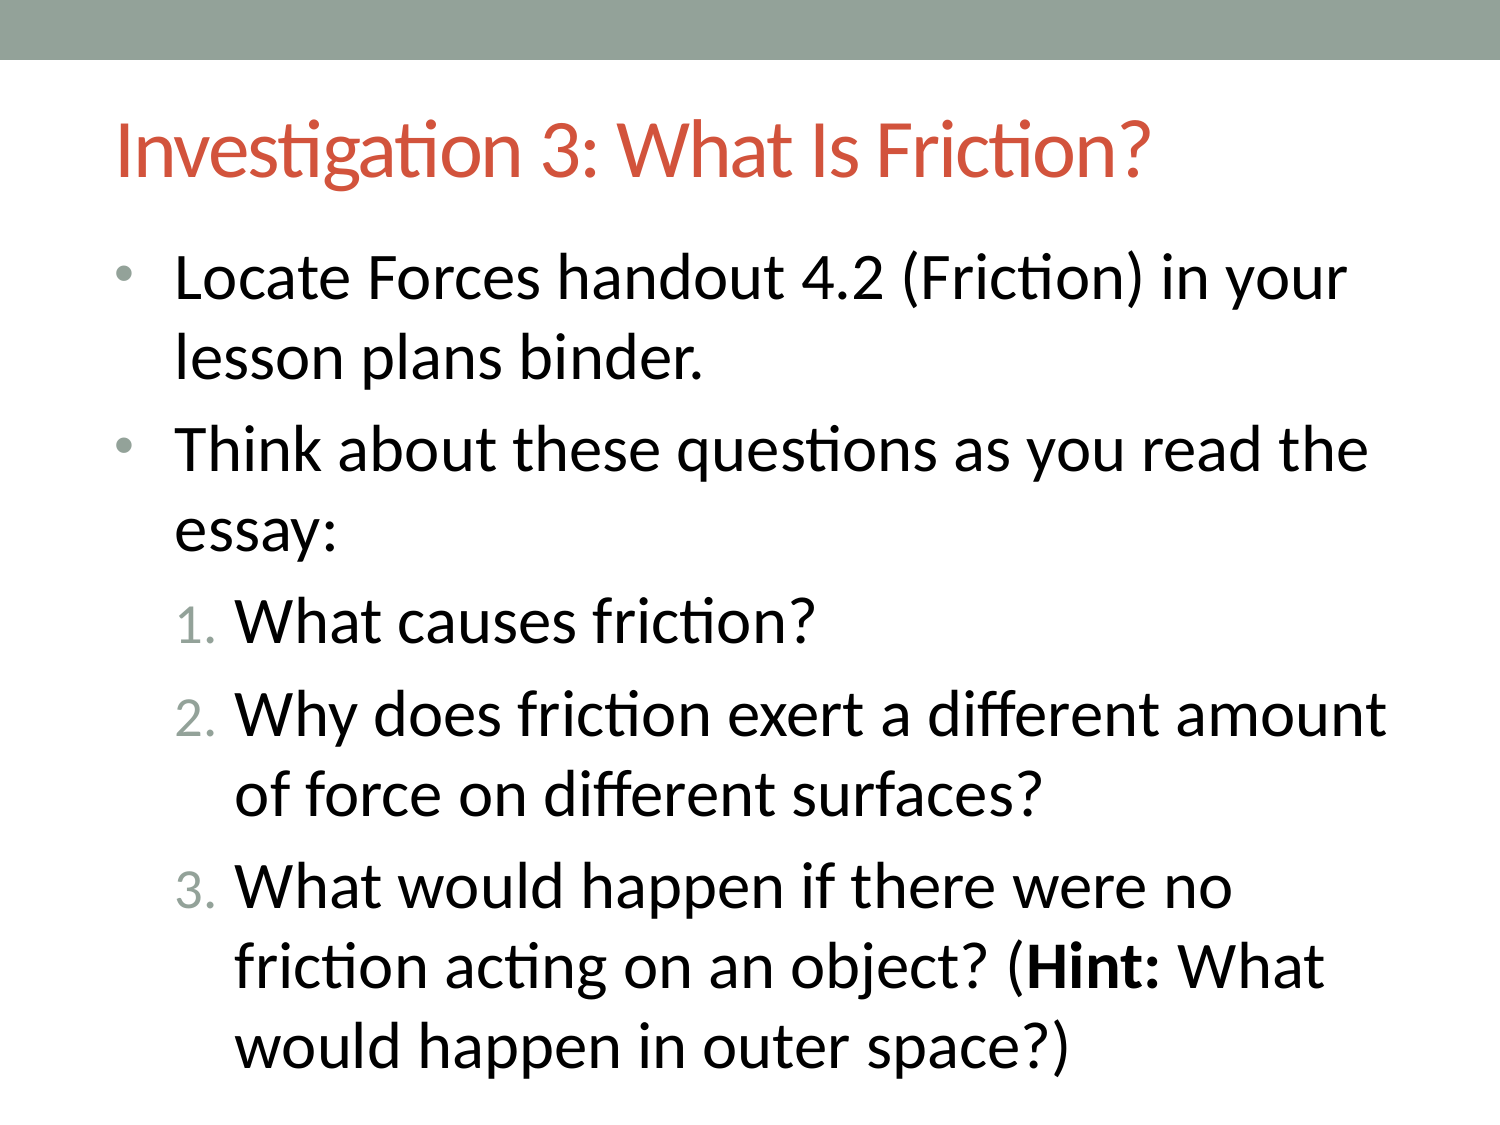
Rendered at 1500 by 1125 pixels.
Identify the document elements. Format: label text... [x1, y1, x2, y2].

title Investigation 3: What Is Friction? [99, 62, 1425, 224]
list Locate Forces handout 4.2 (Friction) in your lesson plans binder. Think about these questions as you read the essay: What causes friction? Why does friction exert a different amount of force on different surfaces? What would happen if there were no friction acting on an object? (Hint: What would happen in outer space?) [99, 224, 1425, 1075]
